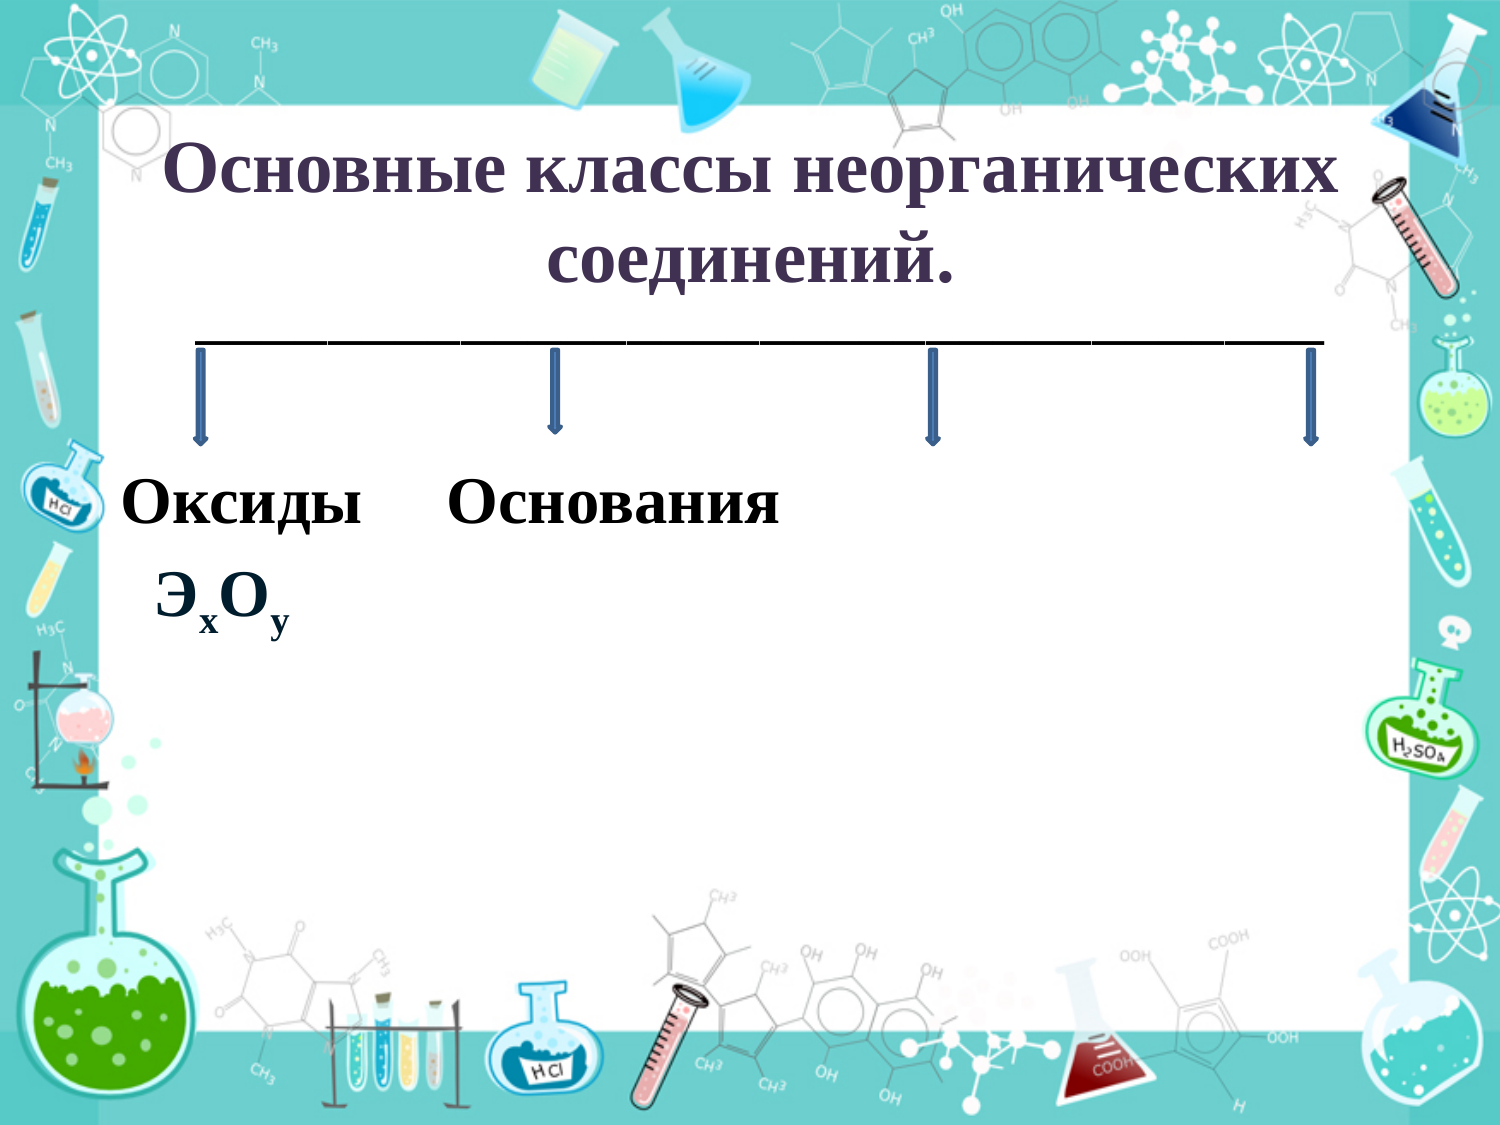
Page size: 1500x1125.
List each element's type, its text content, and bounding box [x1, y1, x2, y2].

text_box [925, 347, 941, 447]
text_box [547, 347, 563, 435]
title Основные классы неорганических соединений. [100, 113, 1402, 302]
list __________________________________ Оксиды Основания ЭхОу [105, 262, 1395, 1005]
picture [0, 0, 1500, 1125]
text_box [192, 347, 209, 447]
text_box [1303, 347, 1319, 447]
